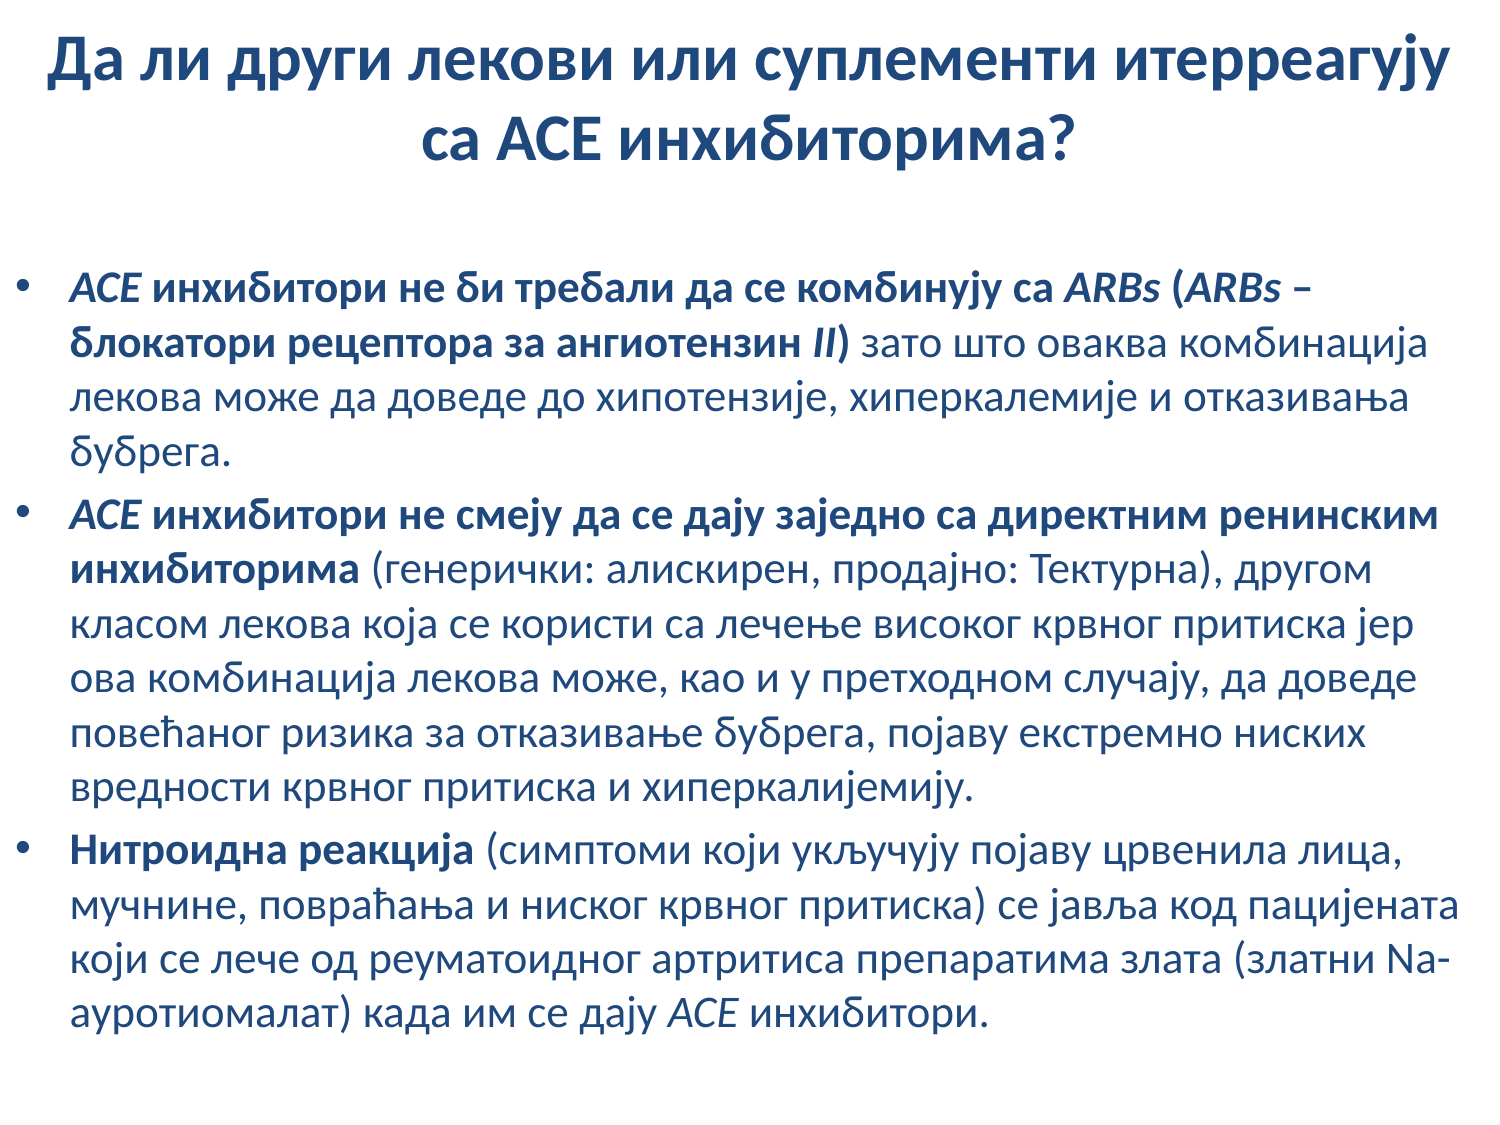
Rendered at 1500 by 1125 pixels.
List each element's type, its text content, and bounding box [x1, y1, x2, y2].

list АСЕ инхибитори не би требали да се комбинују са ARBs (ARBs – блокатори рецептора за ангиотензин II) зато што оваква комбинација лекова може да доведе до хипотензије, хиперкалемије и отказивања бубрега. АСЕ инхибитори не смеју да се дају заједно са директним ренинским инхибиторима (генерички: алискирен, продајно: Тектурна), другом класом лекова која се користи са лечење високог крвног притиска јер ова комбинација лекова може, као и у претходном случају, да доведе повећаног ризика за отказивање бубрега, појаву екстремно ниских вредности крвног притиска и хиперкалијемију. Нитроидна реакција (симптоми који укључују појаву црвенила лица, мучнине, повраћања и ниског крвног притиска) се јавља код пацијената који се лече од реуматоидног артритиса препаратима злата (златни Nа-ауротиомалат) када им се дају АСЕ инхибитори. [0, 249, 1500, 1050]
title Да ли други лекови или суплементи итерреагују са АСЕ инхибиторима? [0, 87, 1500, 180]
